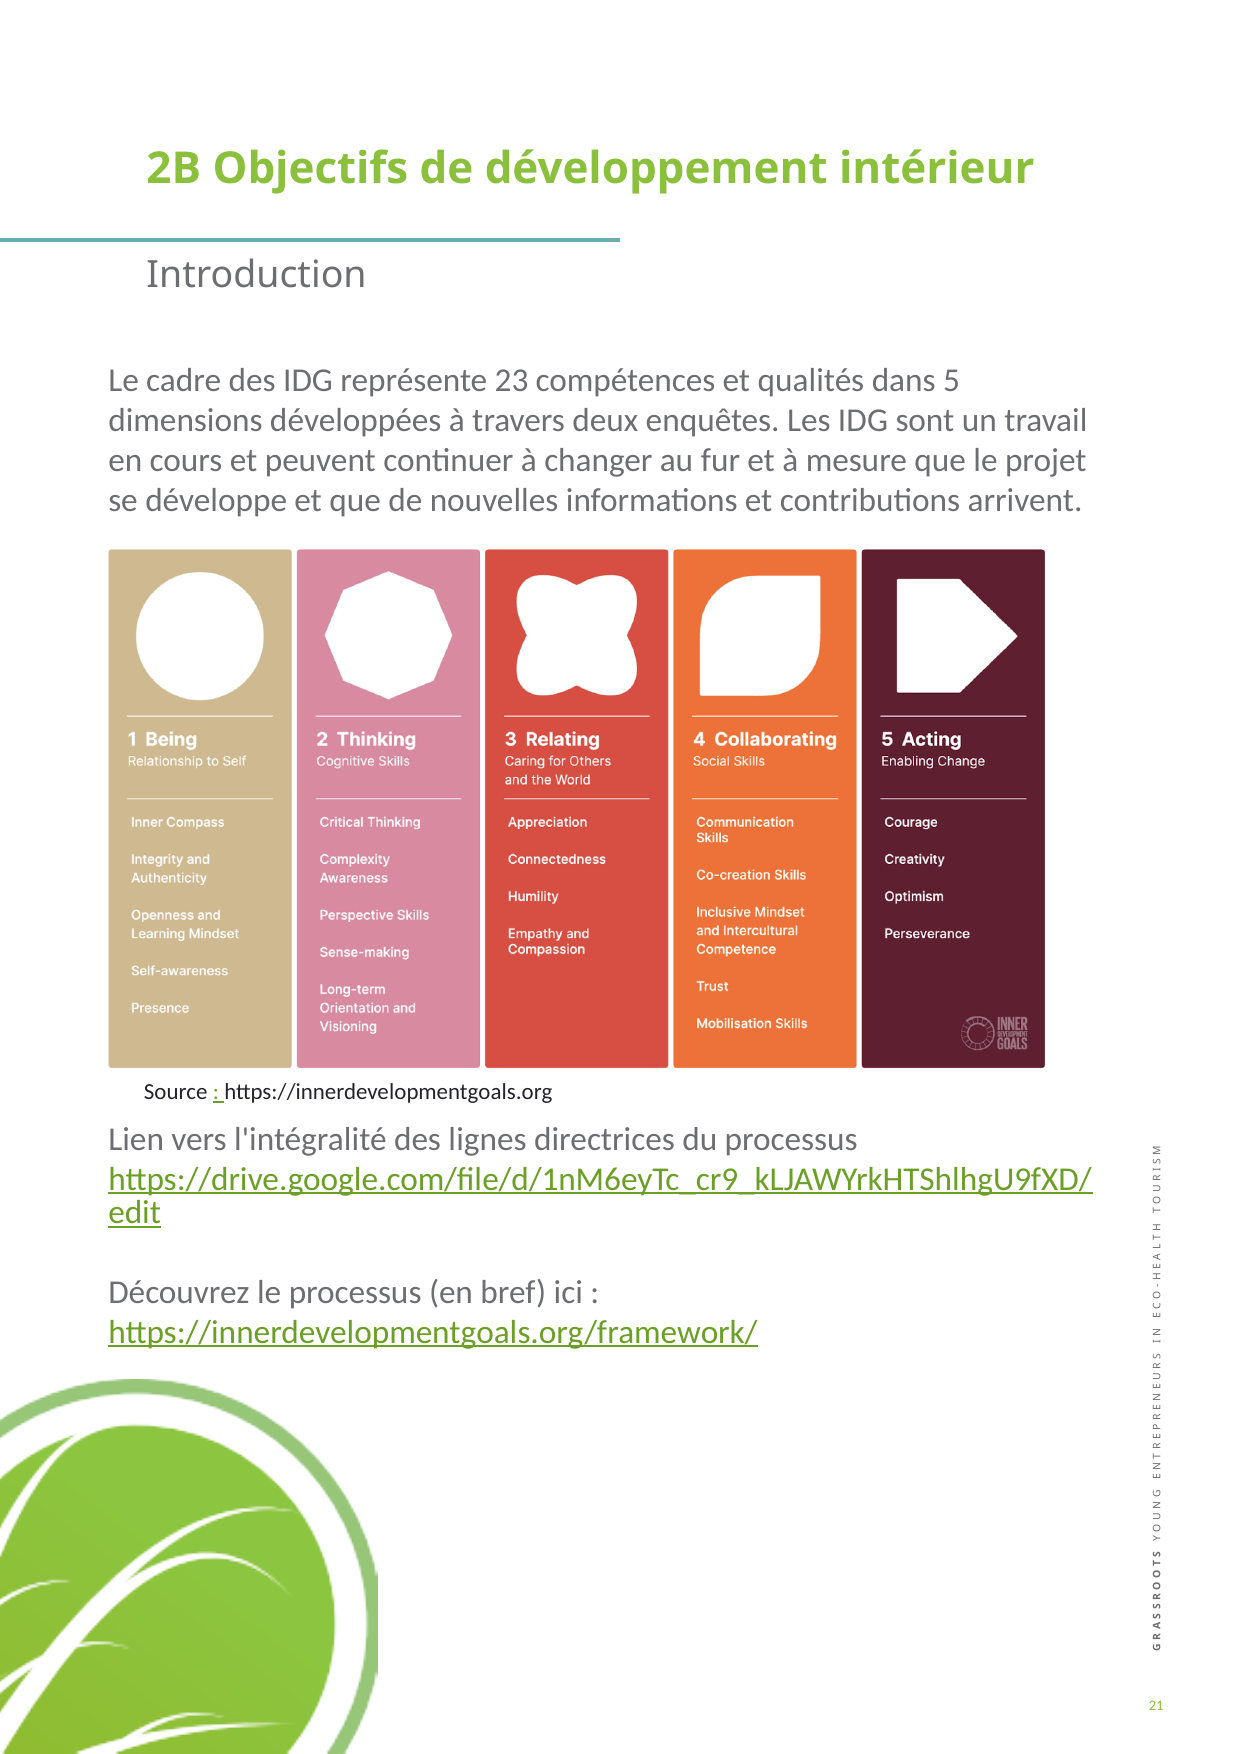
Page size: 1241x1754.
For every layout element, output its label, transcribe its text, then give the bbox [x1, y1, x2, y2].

slide_number 21 [1125, 1666, 1187, 1743]
text_box Source : https://innerdevelopmentgoals.org [143, 1074, 1199, 1104]
list Introduction [131, 242, 1109, 371]
picture [93, 532, 1063, 1095]
list Le cadre des IDG représente 23 compétences et qualités dans 5 dimensions développées à travers deux enquêtes. Les IDG sont un travail en cours et peuvent continuer à changer au fur et à mesure que le projet se développe et que de nouvelles informations et contributions arrivent. Lien vers l'intégralité des lignes directrices du processus https://drive.google.com/file/d/1nM6eyTc_cr9_kLJAWYrkHTShlhgU9fXD/edit Découvrez le processus (en bref) ici : https://innerdevelopmentgoals.org/framework/ [93, 1095, 1119, 1565]
list Le cadre des IDG représente 23 compétences et qualités dans 5 dimensions développées à travers deux enquêtes. Les IDG sont un travail en cours et peuvent continuer à changer au fur et à mesure que le projet se développe et que de nouvelles informations et contributions arrivent. Lien vers l'intégralité des lignes directrices du processus https://drive.google.com/file/d/1nM6eyTc_cr9_kLJAWYrkHTShlhgU9fXD/edit Découvrez le processus (en bref) ici : https://innerdevelopmentgoals.org/framework/ [93, 350, 1119, 1074]
list 2B Objectifs de développement intérieur [131, 132, 1109, 242]
